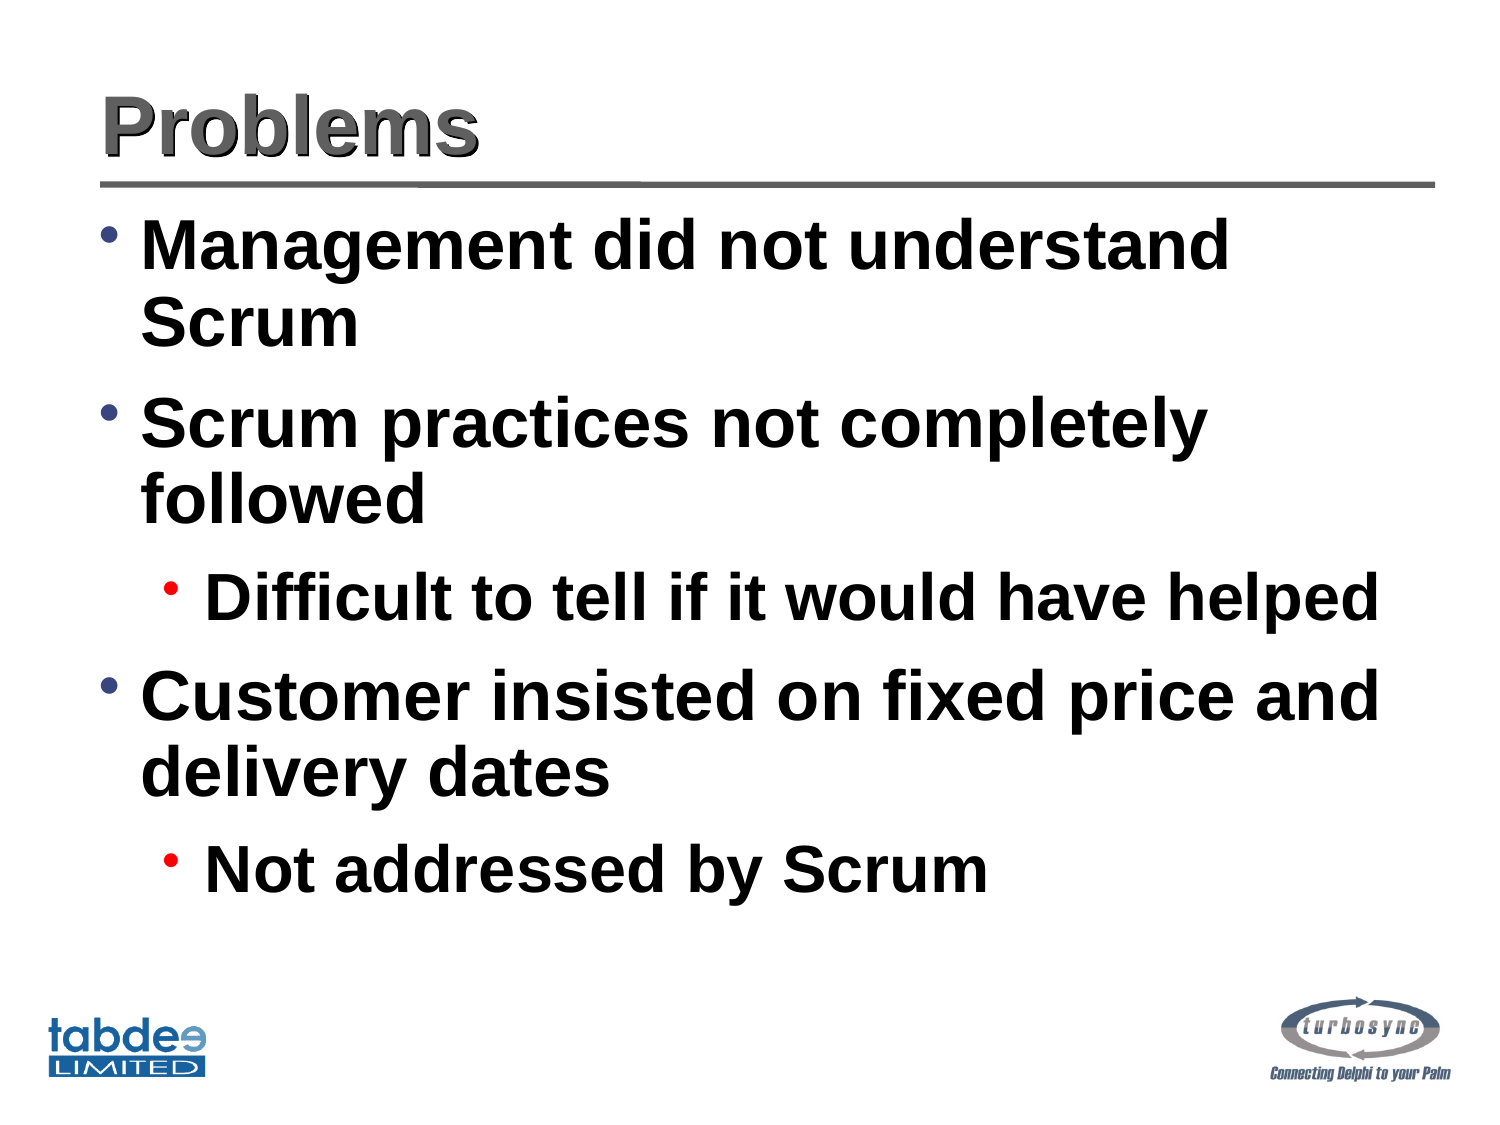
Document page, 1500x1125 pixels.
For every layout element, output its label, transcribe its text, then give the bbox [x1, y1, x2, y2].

title Problems [100, 85, 1437, 173]
picture [1257, 987, 1459, 1094]
picture [29, 999, 230, 1092]
list Management did not understand Scrum Scrum practices not completely followed Difficult to tell if it would have helped Customer insisted on fixed price and delivery dates Not addressed by Scrum [97, 208, 1435, 941]
